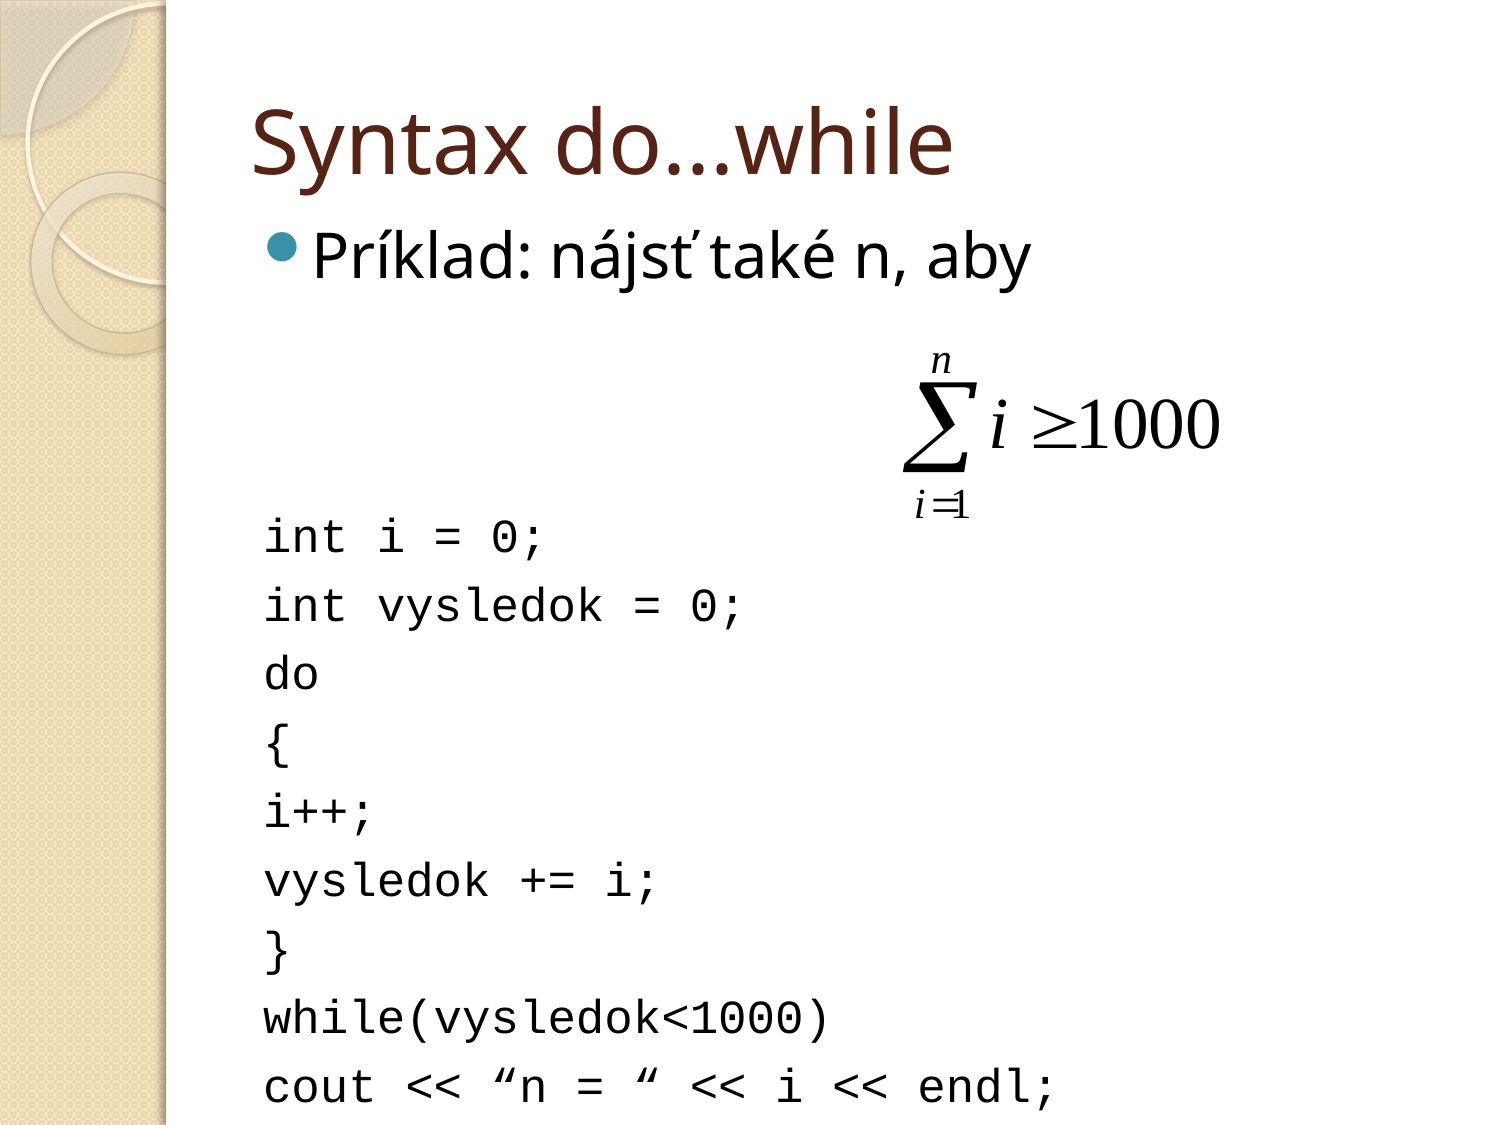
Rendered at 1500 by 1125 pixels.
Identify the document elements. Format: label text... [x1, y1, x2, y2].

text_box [891, 325, 1235, 535]
list Príklad: nájsť také n, aby int i = 0; int vysledok = 0; do { i++; vysledok += i; } while(vysledok<1000) cout << “n = “ << i << endl; [235, 208, 1466, 1125]
title Syntax do...while [235, 45, 1466, 208]
